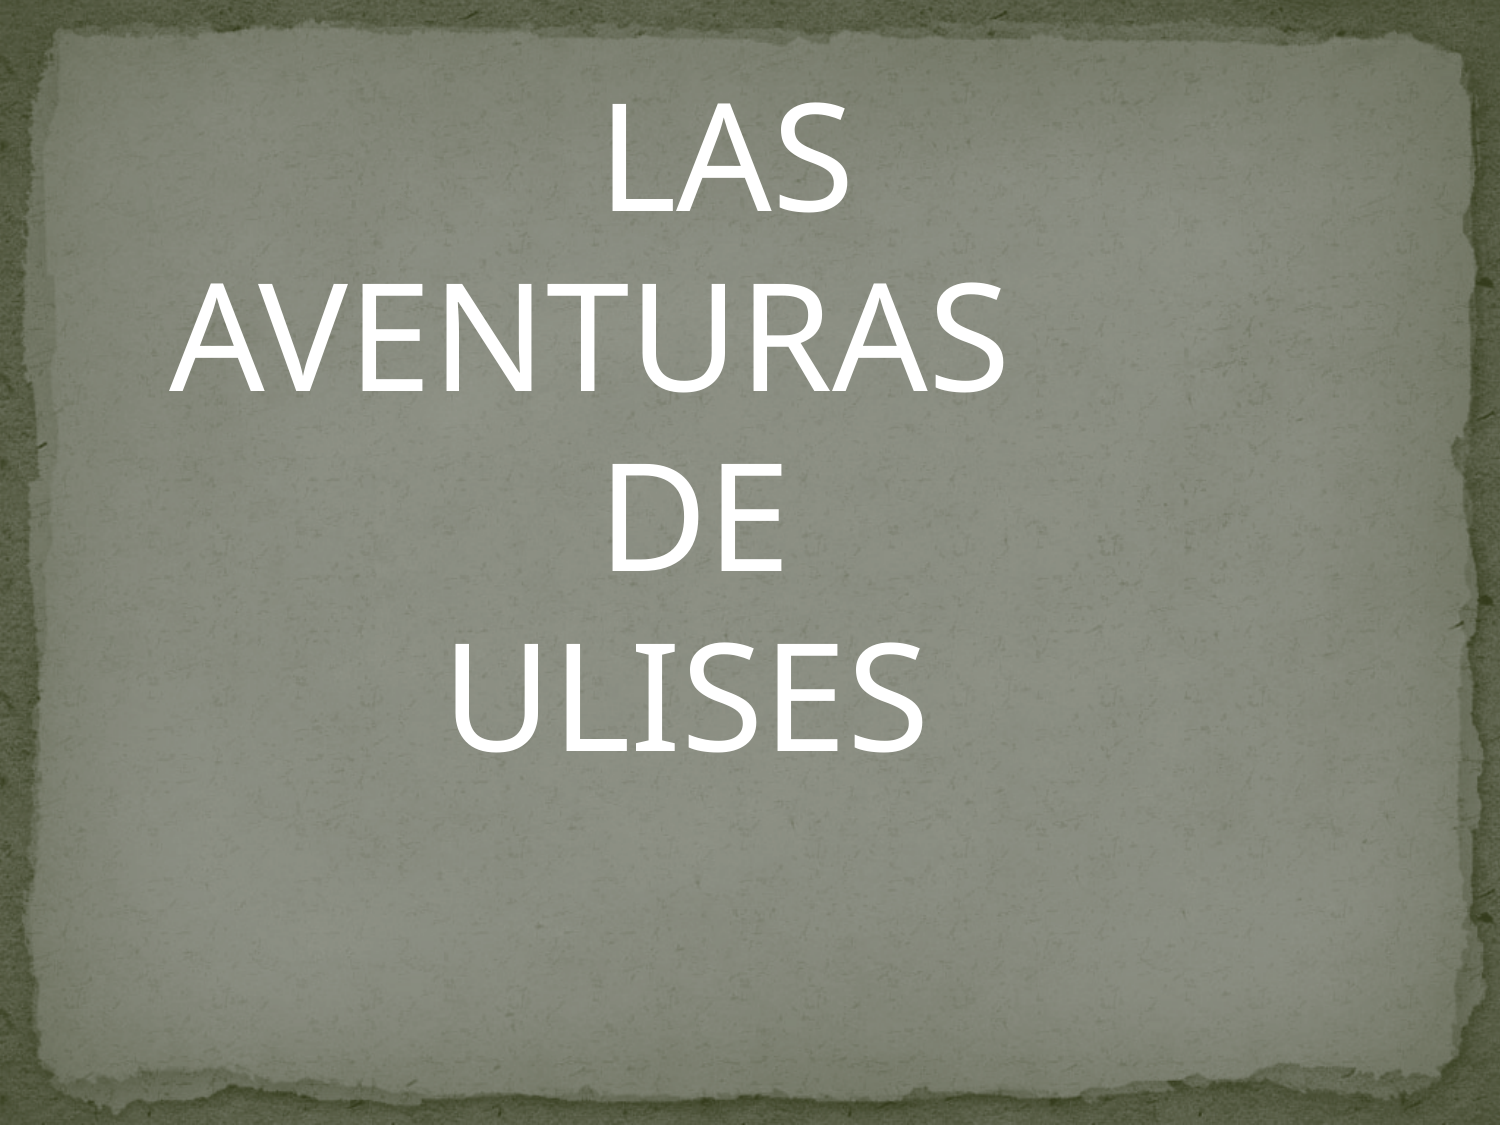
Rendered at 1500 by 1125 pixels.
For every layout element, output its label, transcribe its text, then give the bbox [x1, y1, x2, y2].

text_box LAS AVENTURAS DE ULISES [76, 54, 1376, 790]
